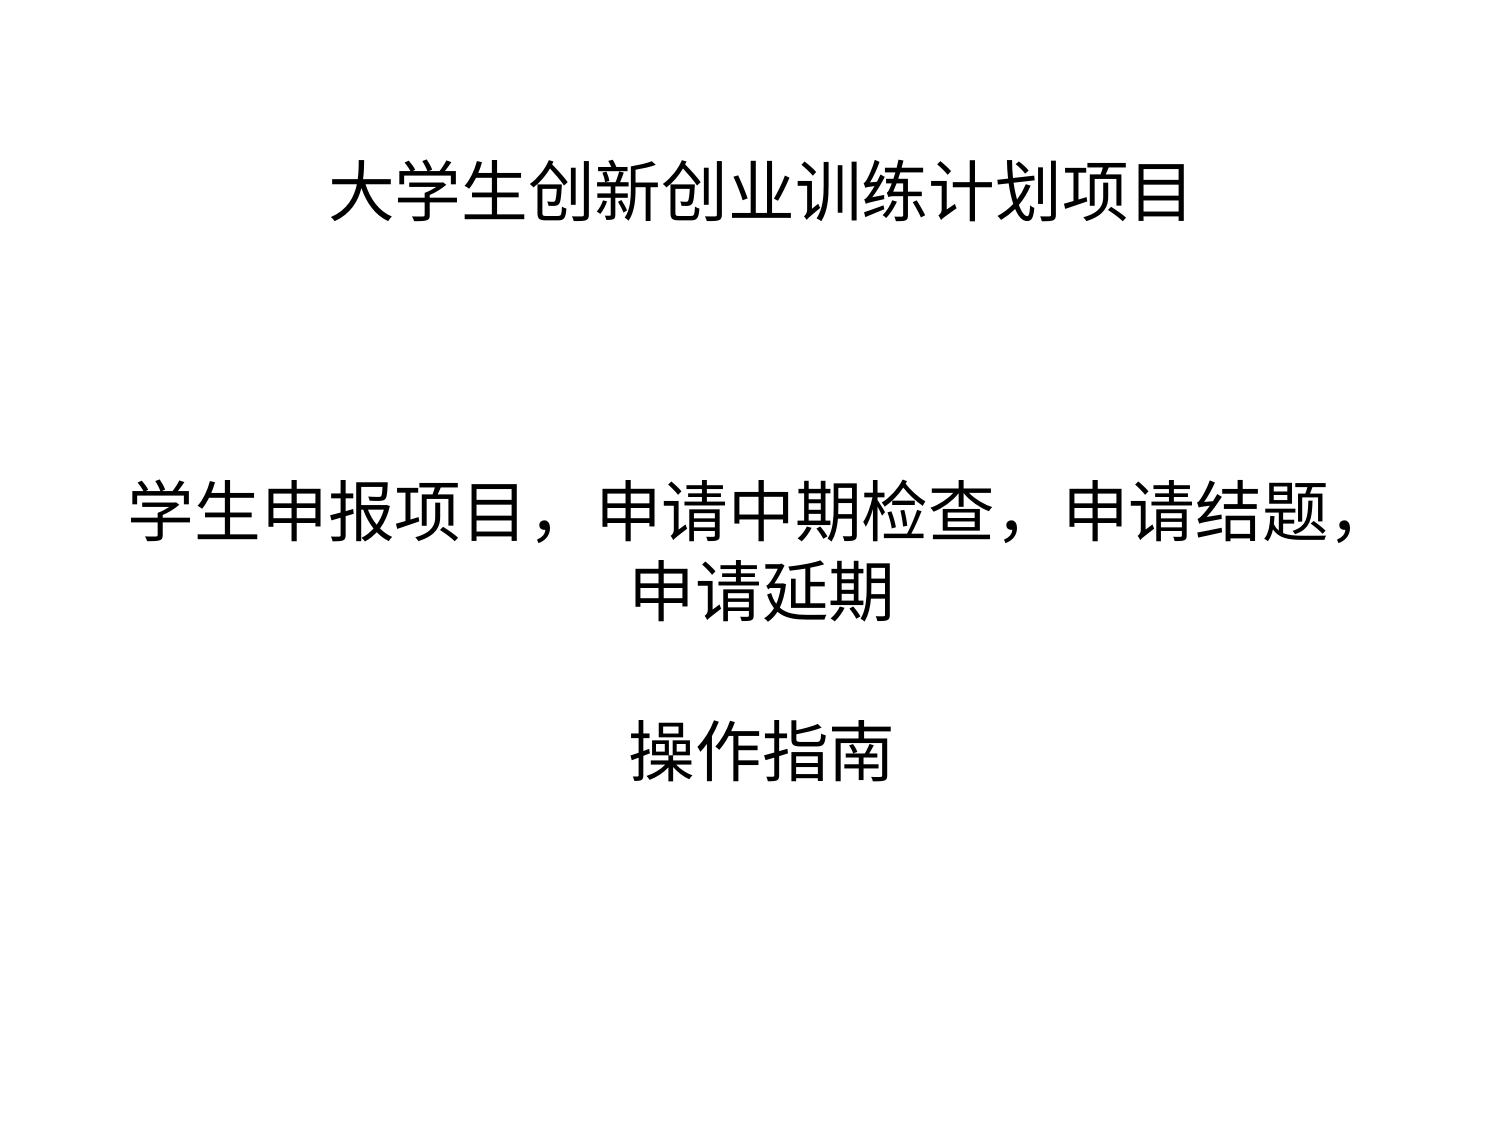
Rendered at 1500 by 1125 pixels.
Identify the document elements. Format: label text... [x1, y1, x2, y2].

title 大学生创新创业训练计划项目 学生申报项目，申请中期检查，申请结题，申请延期 操作指南 [112, 349, 1412, 591]
